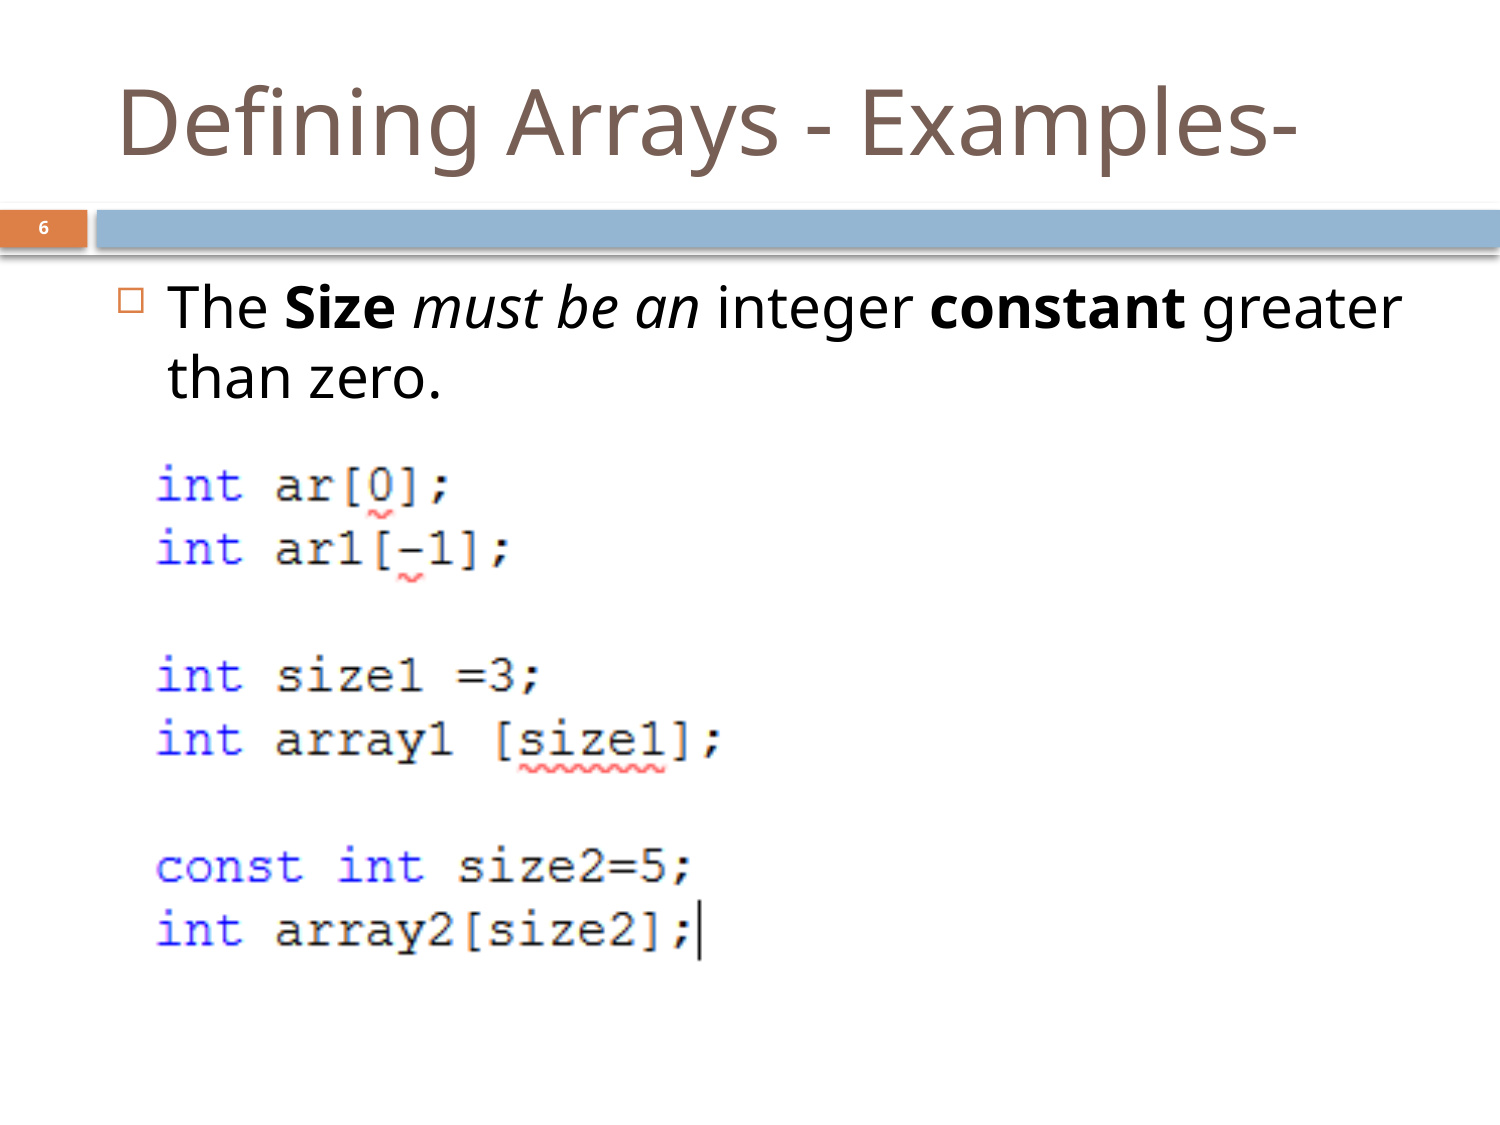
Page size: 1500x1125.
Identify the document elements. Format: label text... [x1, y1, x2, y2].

picture [88, 432, 965, 1025]
list The Size must be an integer constant greater than zero. [100, 262, 1439, 1001]
slide_number 6 [0, 208, 88, 249]
title Defining Arrays - Examples- [100, 37, 1439, 201]
